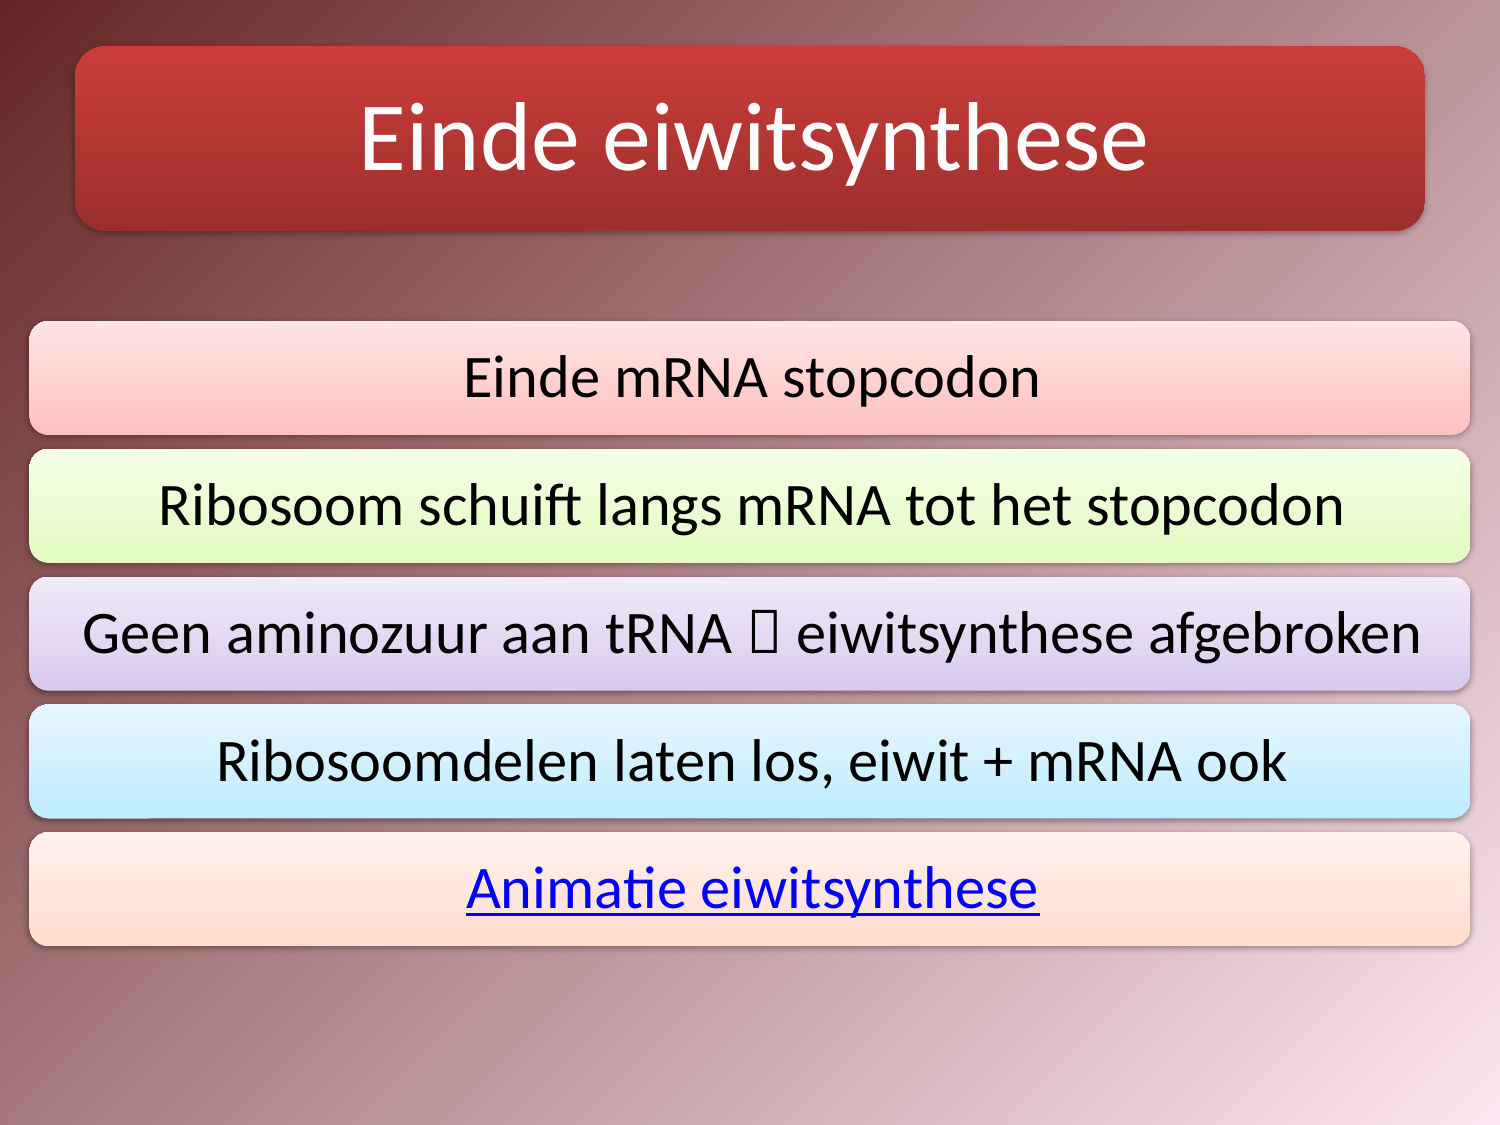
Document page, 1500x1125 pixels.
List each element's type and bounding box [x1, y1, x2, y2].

list [29, 262, 1471, 1006]
text_box [74, 44, 1426, 233]
